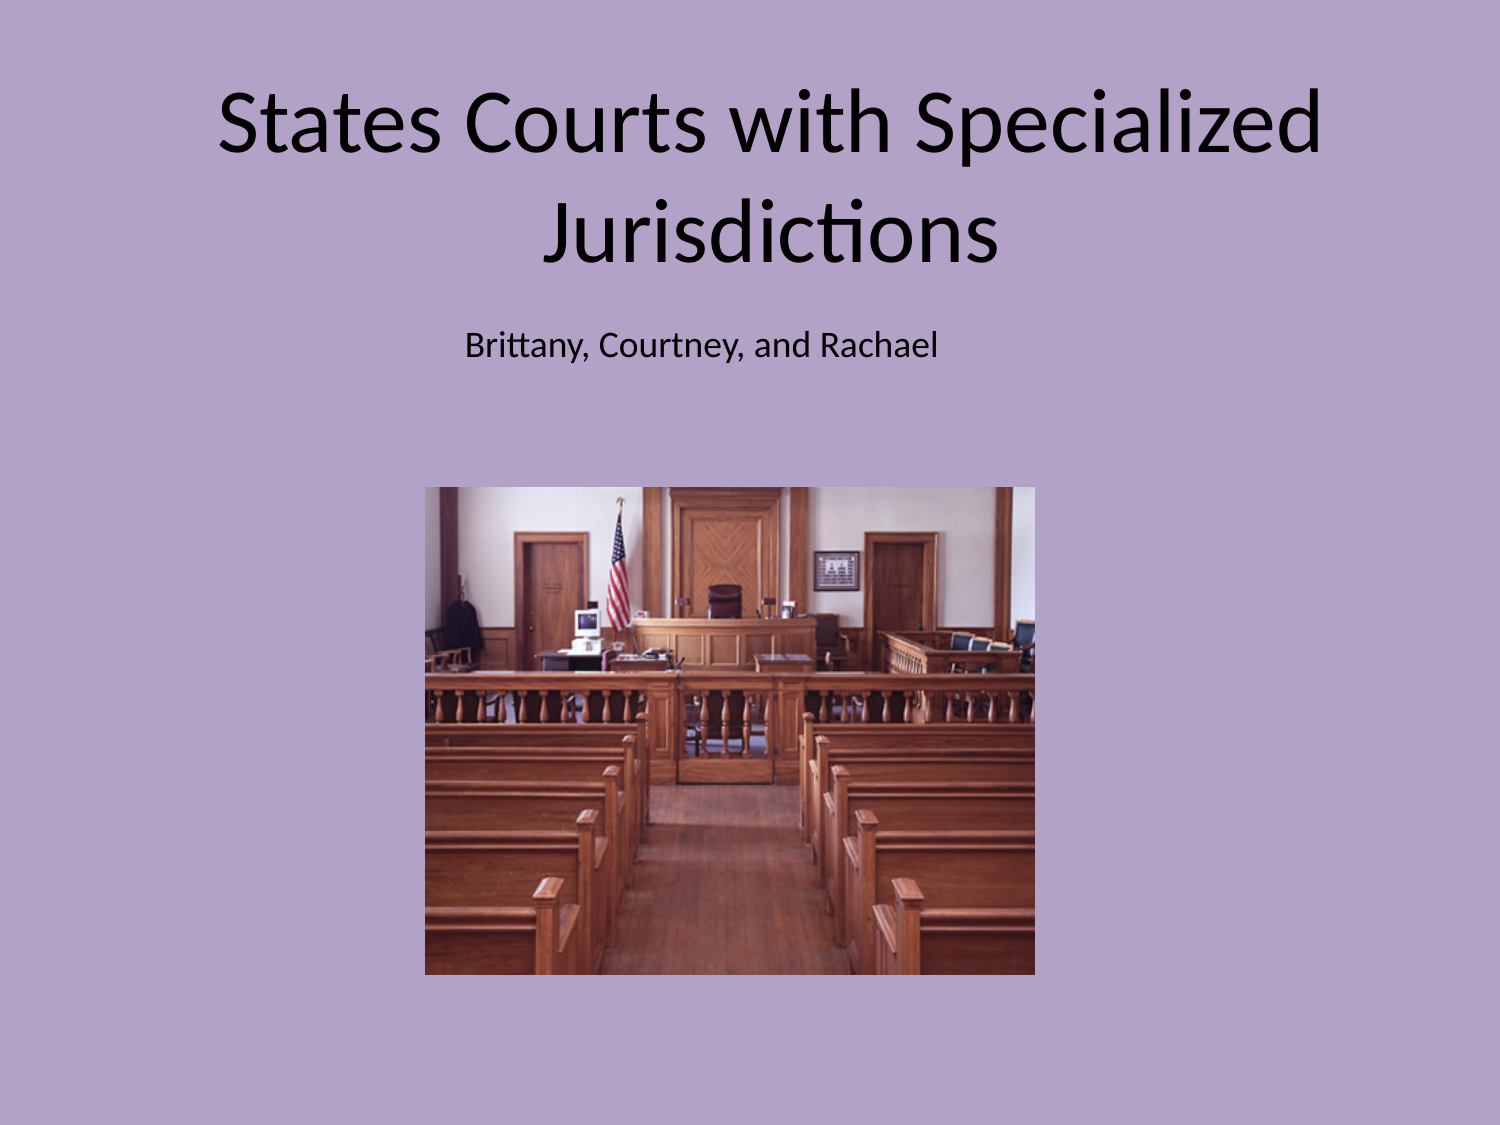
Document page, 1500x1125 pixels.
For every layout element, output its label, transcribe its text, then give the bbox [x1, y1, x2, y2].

picture [424, 487, 1035, 976]
title States Courts with Specialized Jurisdictions [134, 50, 1410, 292]
text_box Brittany, Courtney, and Rachael [450, 312, 1400, 418]
